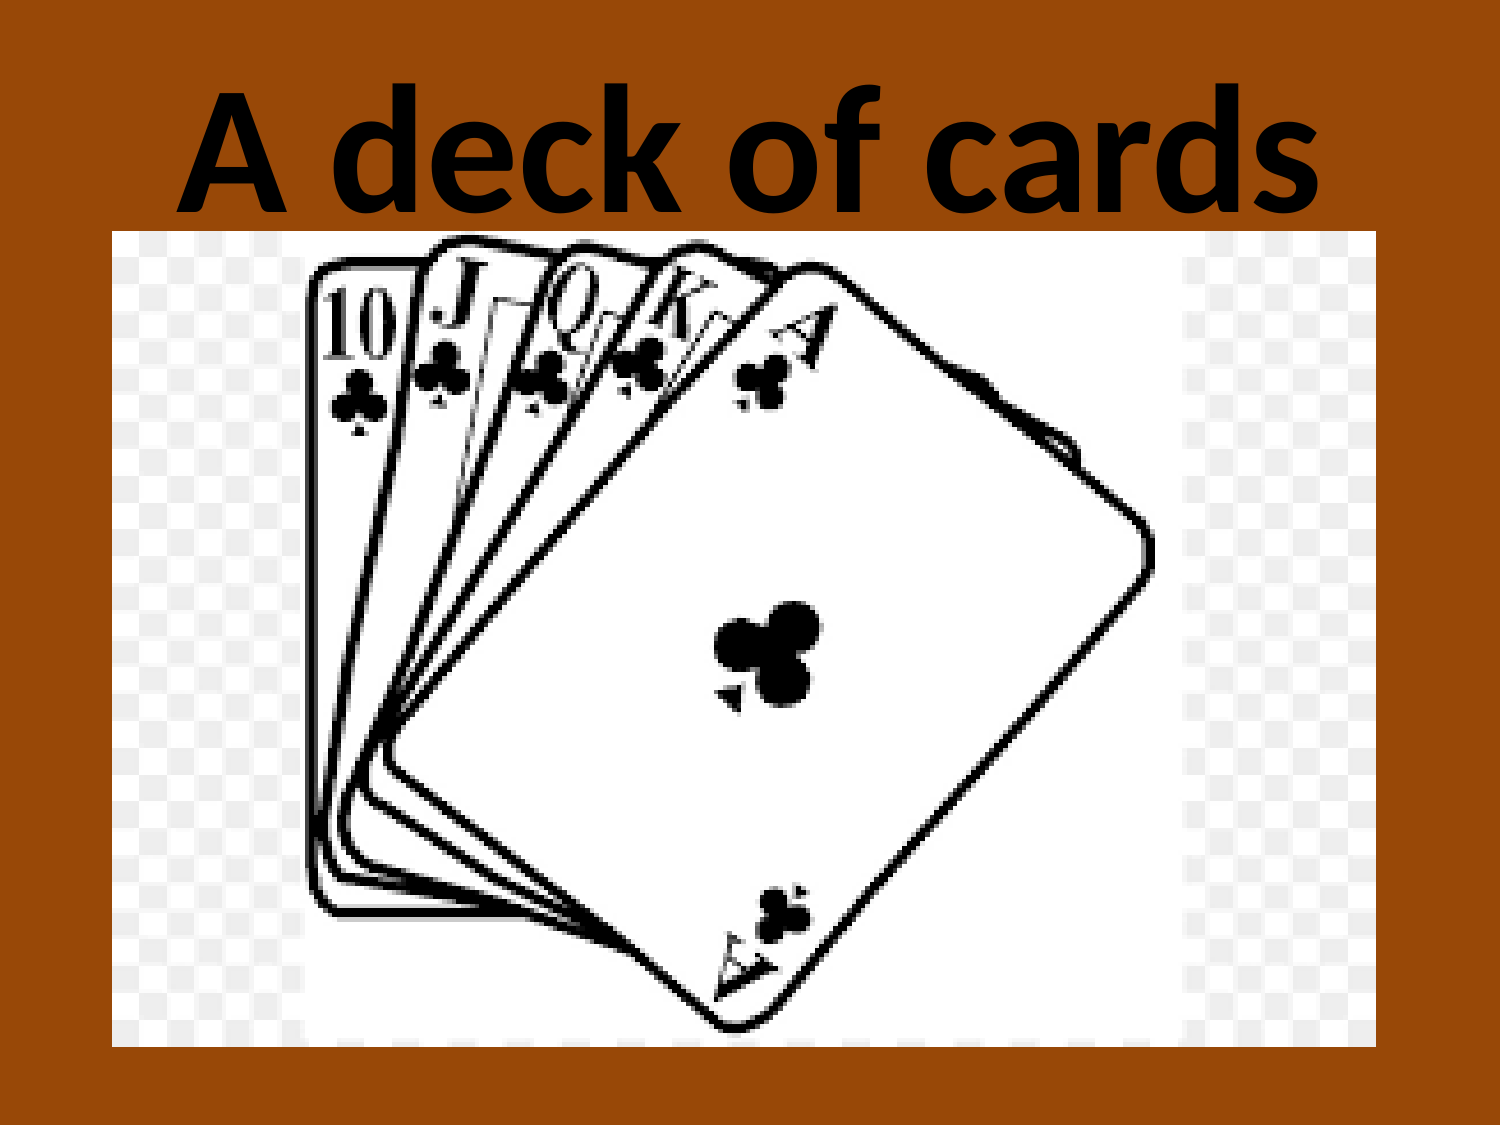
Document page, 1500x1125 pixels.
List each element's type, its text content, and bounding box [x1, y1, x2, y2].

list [111, 231, 1377, 1047]
title A deck of cards [75, 45, 1425, 233]
